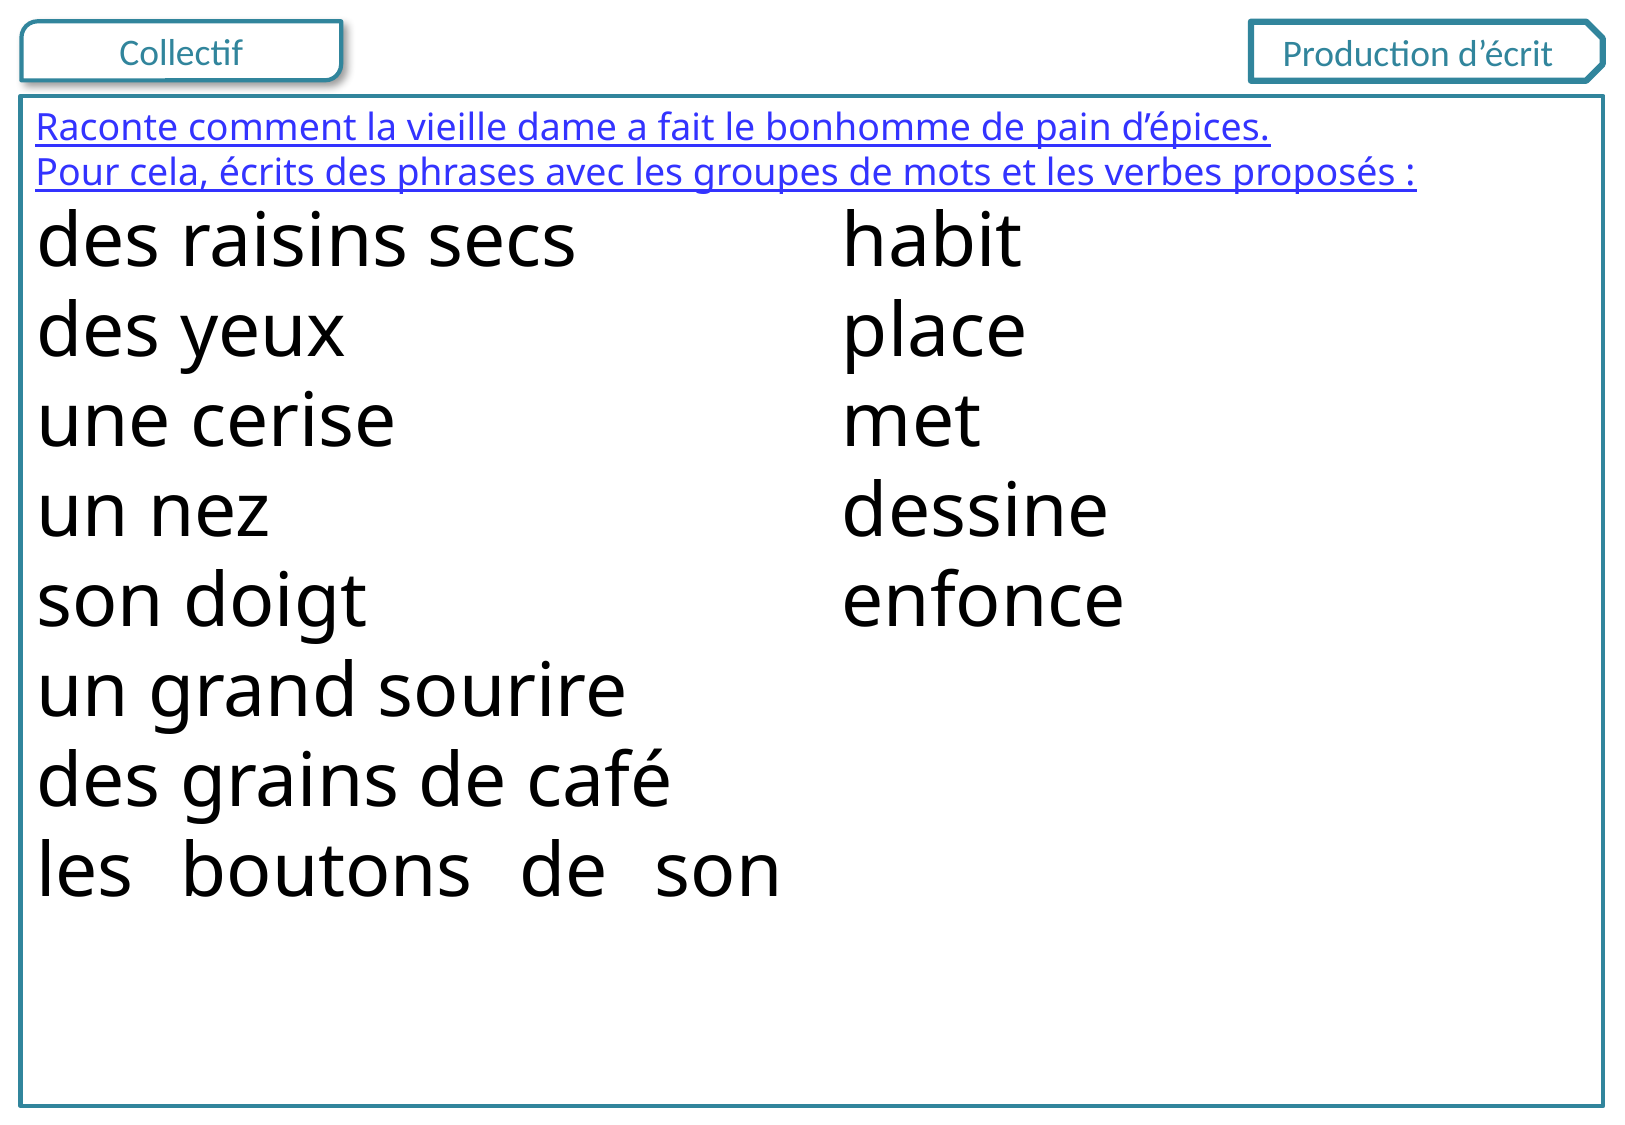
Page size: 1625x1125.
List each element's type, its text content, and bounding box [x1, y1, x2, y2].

list des raisins secs des yeux une cerise un nez son doigt un grand sourire des grains de café les boutons de son habit place met dessine enfonce [21, 184, 1604, 953]
list Production d’écrit [1251, 21, 1585, 81]
list Raconte comment la vieille dame a fait le bonhomme de pain d’épices. Pour cela, écrits des phrases avec les groupes de mots et les verbes proposés : [18, 94, 1605, 1108]
